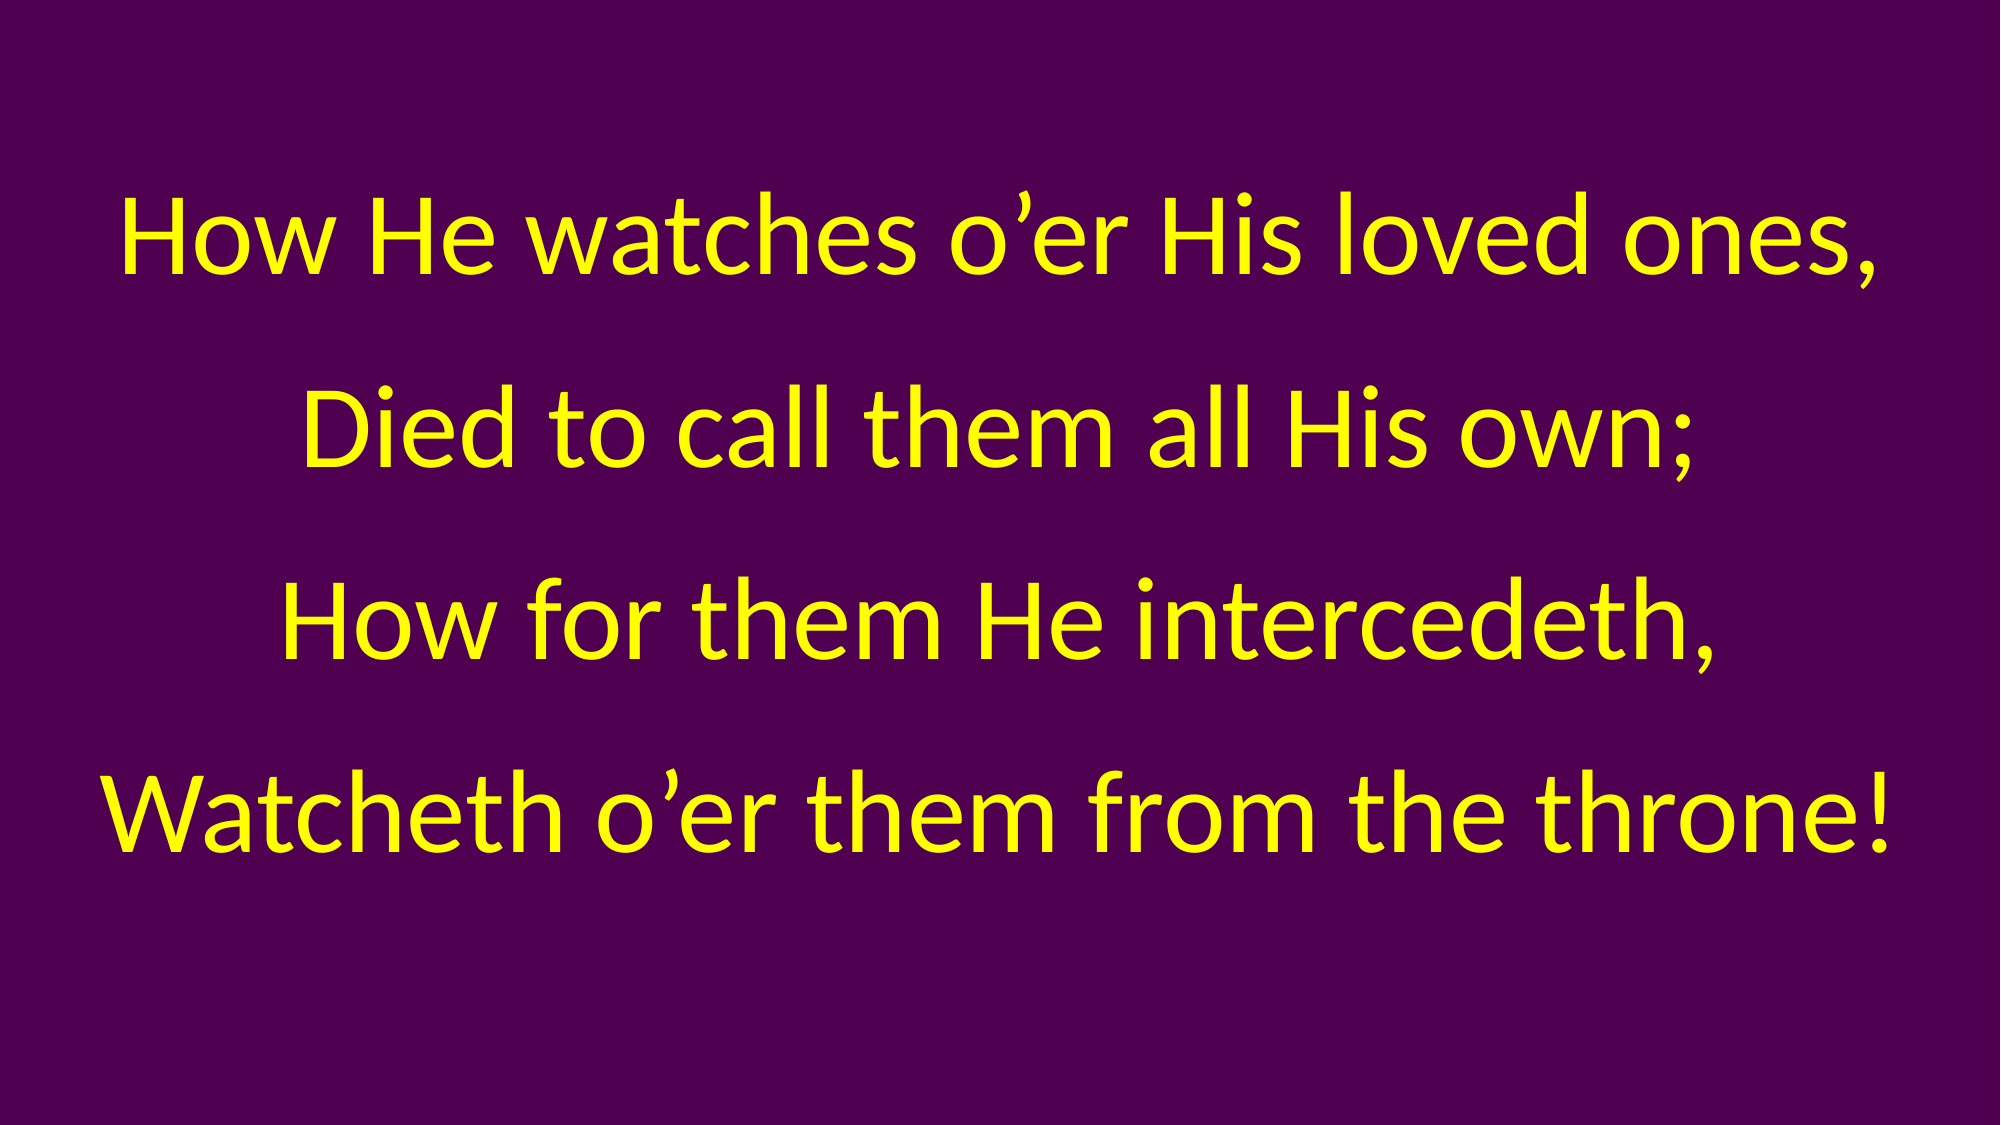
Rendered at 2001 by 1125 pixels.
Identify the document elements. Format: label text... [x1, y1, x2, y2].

text_box How He watches o’er His loved ones, Died to call them all His own; How for them He intercedeth, Watcheth o’er them from the throne! [0, 148, 2000, 884]
